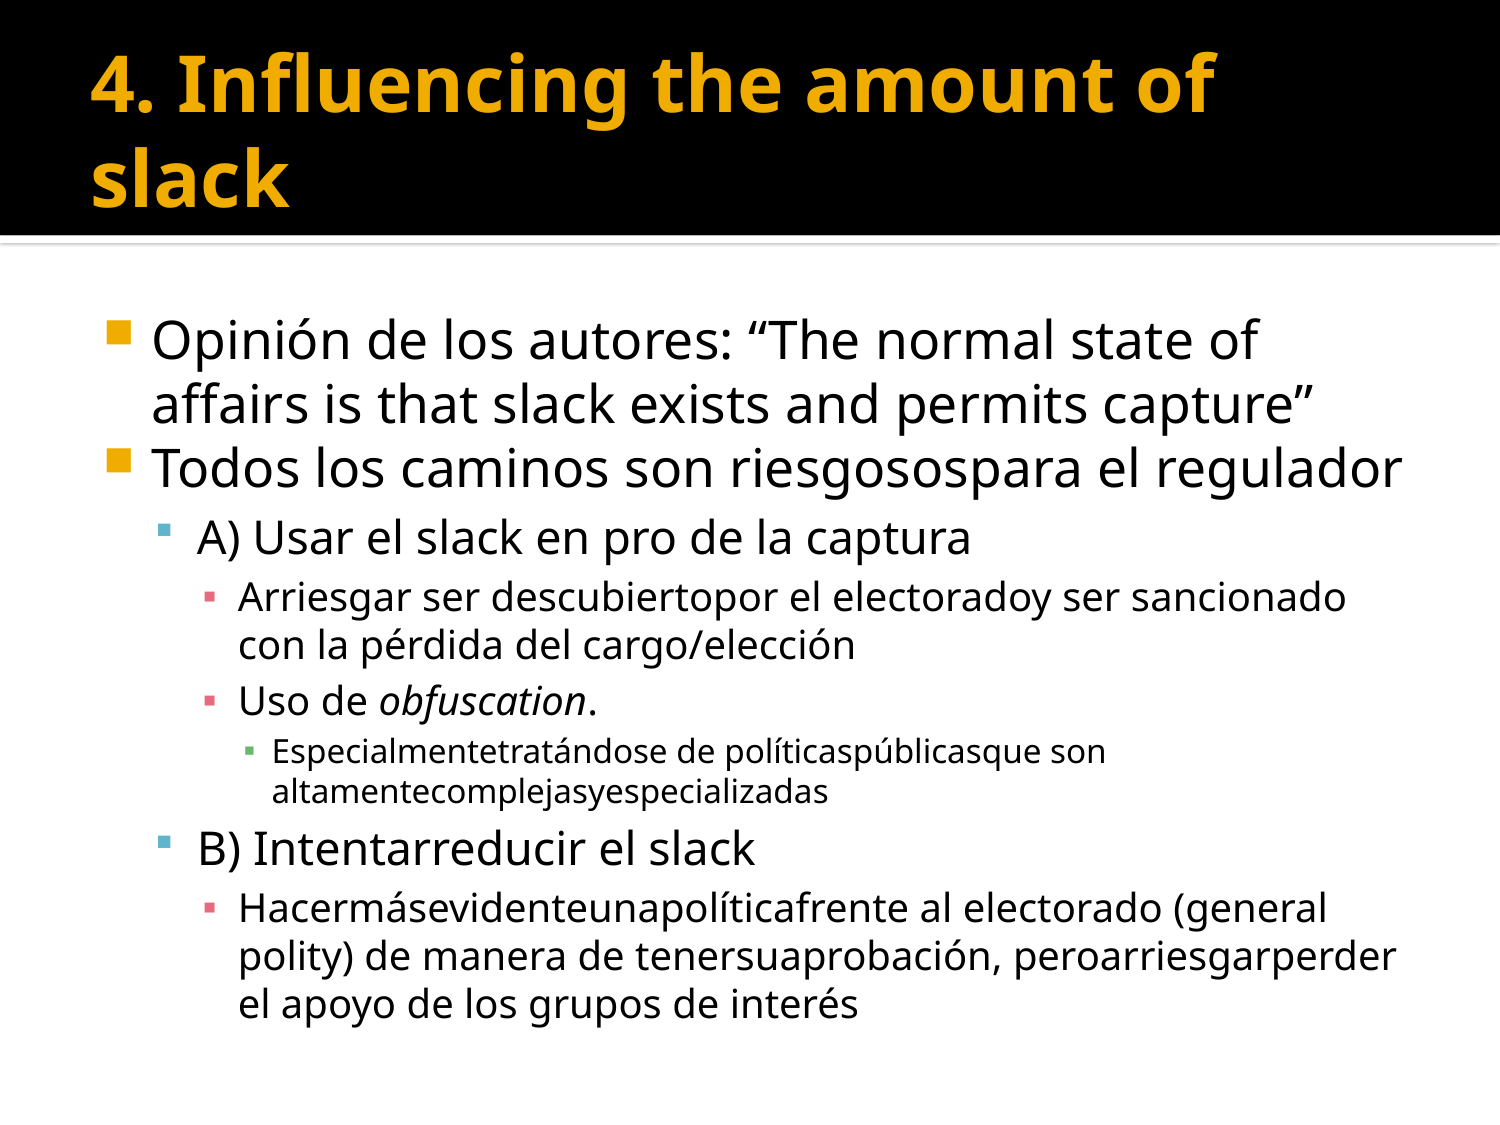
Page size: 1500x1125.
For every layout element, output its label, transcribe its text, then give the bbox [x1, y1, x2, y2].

title 4. Influencing the amount of slack [75, 25, 1425, 231]
list Opinión de los autores: “The normal state of affairs is that slack exists and permits capture” Todos los caminos son riesgosospara el regulador A) Usar el slack en pro de la captura Arriesgar ser descubiertopor el electoradoy ser sancionado con la pérdida del cargo/elección Uso de obfuscation. Especialmentetratándose de políticaspúblicasque son altamentecomplejasyespecializadas B) Intentarreducir el slack Hacermásevidenteunapolíticafrente al electorado (general polity) de manera de tenersuaprobación, peroarriesgarperder el apoyo de los grupos de interés [75, 291, 1425, 1050]
